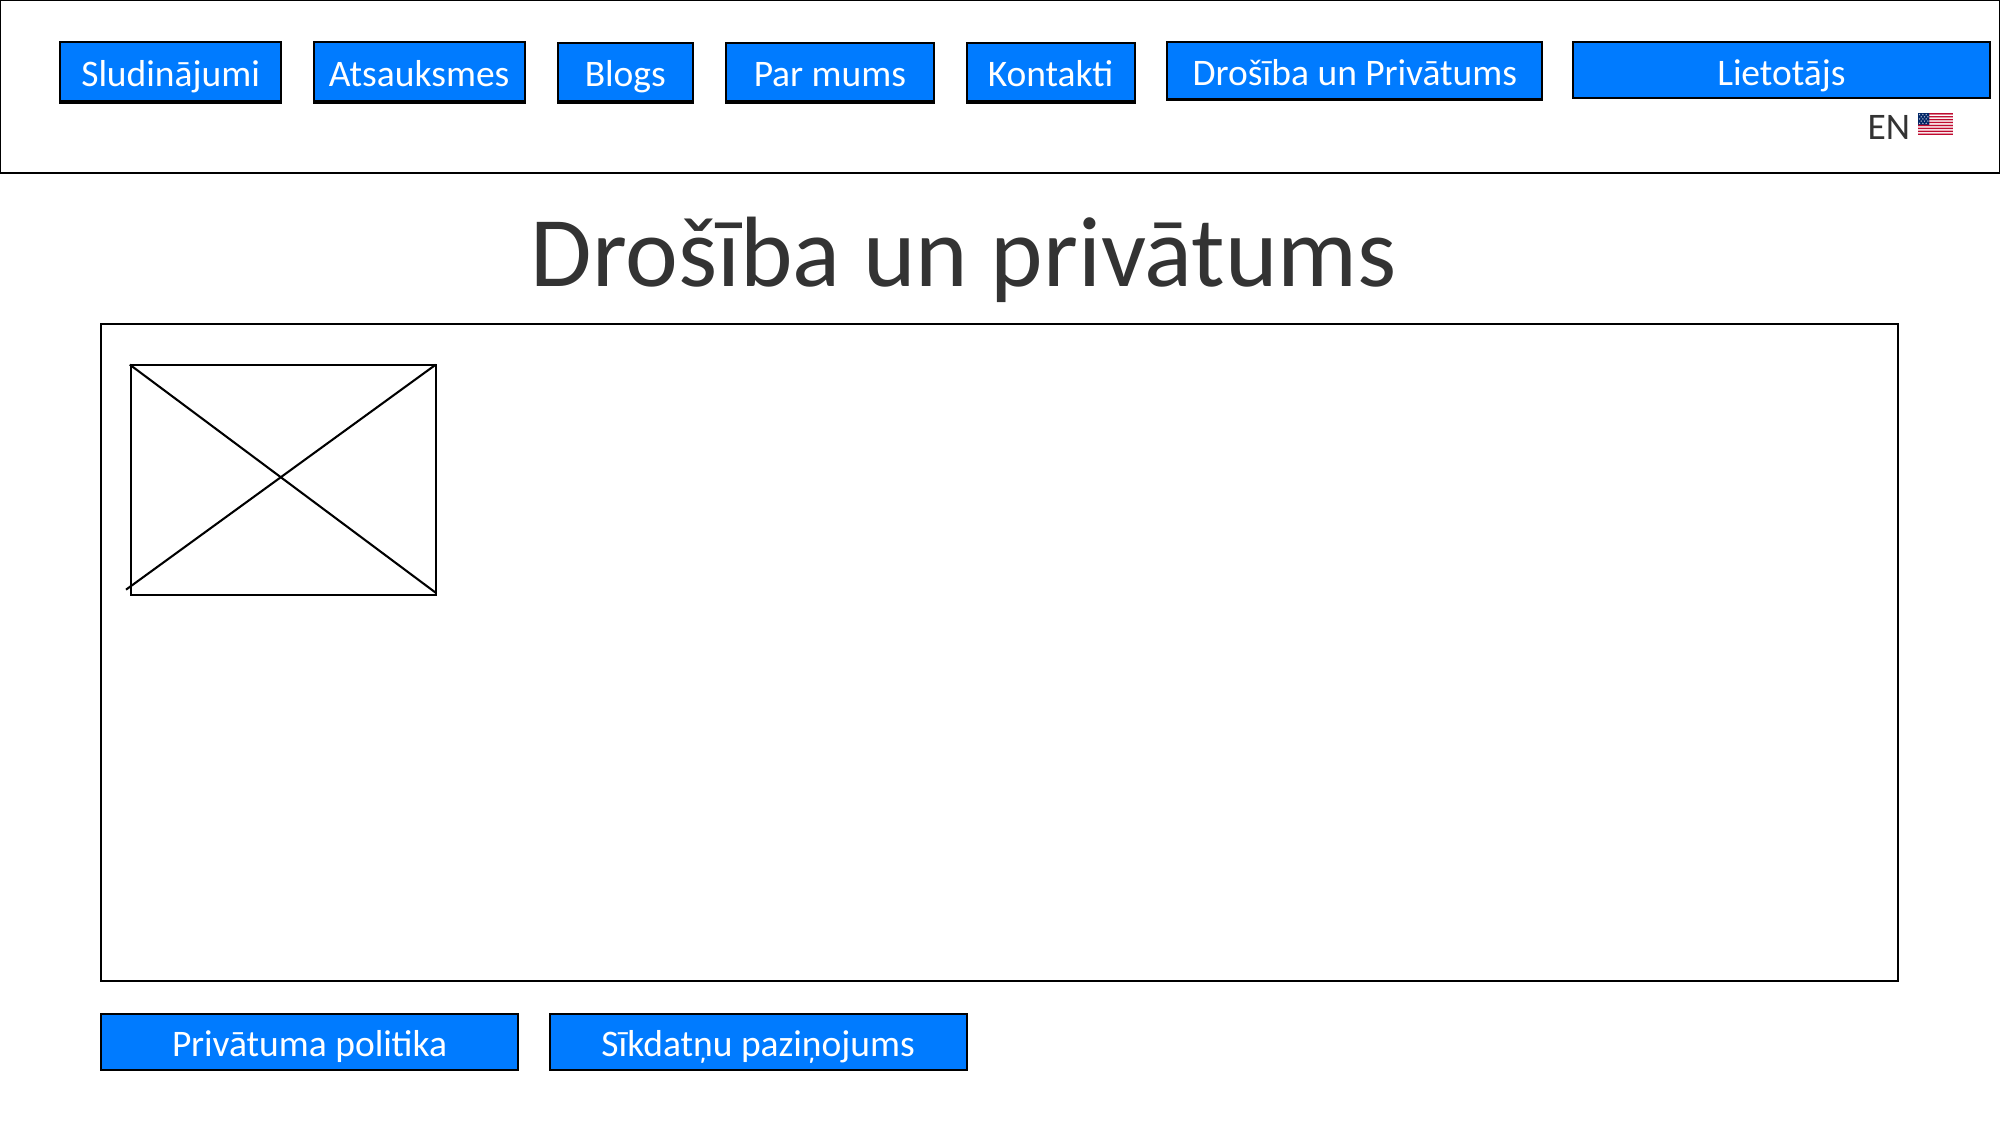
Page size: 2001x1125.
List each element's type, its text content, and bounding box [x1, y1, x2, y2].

text_box [0, 0, 2000, 174]
text_box Privātuma politika [100, 1013, 519, 1071]
picture [1918, 113, 1953, 135]
text_box Drošība un privātums [515, 205, 1475, 287]
text_box Sludinājumi [59, 41, 282, 102]
text_box Blogs [557, 42, 694, 102]
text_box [125, 364, 436, 596]
text_box Sīkdatņu paziņojums [549, 1013, 968, 1071]
text_box Drošība un Privātums [1166, 41, 1543, 100]
text_box Par mums [725, 42, 935, 102]
text_box EN [1853, 99, 1926, 155]
text_box Lietotājs [1572, 41, 1991, 99]
text_box Kontakti [966, 42, 1136, 102]
text_box [100, 323, 1899, 982]
text_box Atsauksmes [313, 41, 526, 102]
